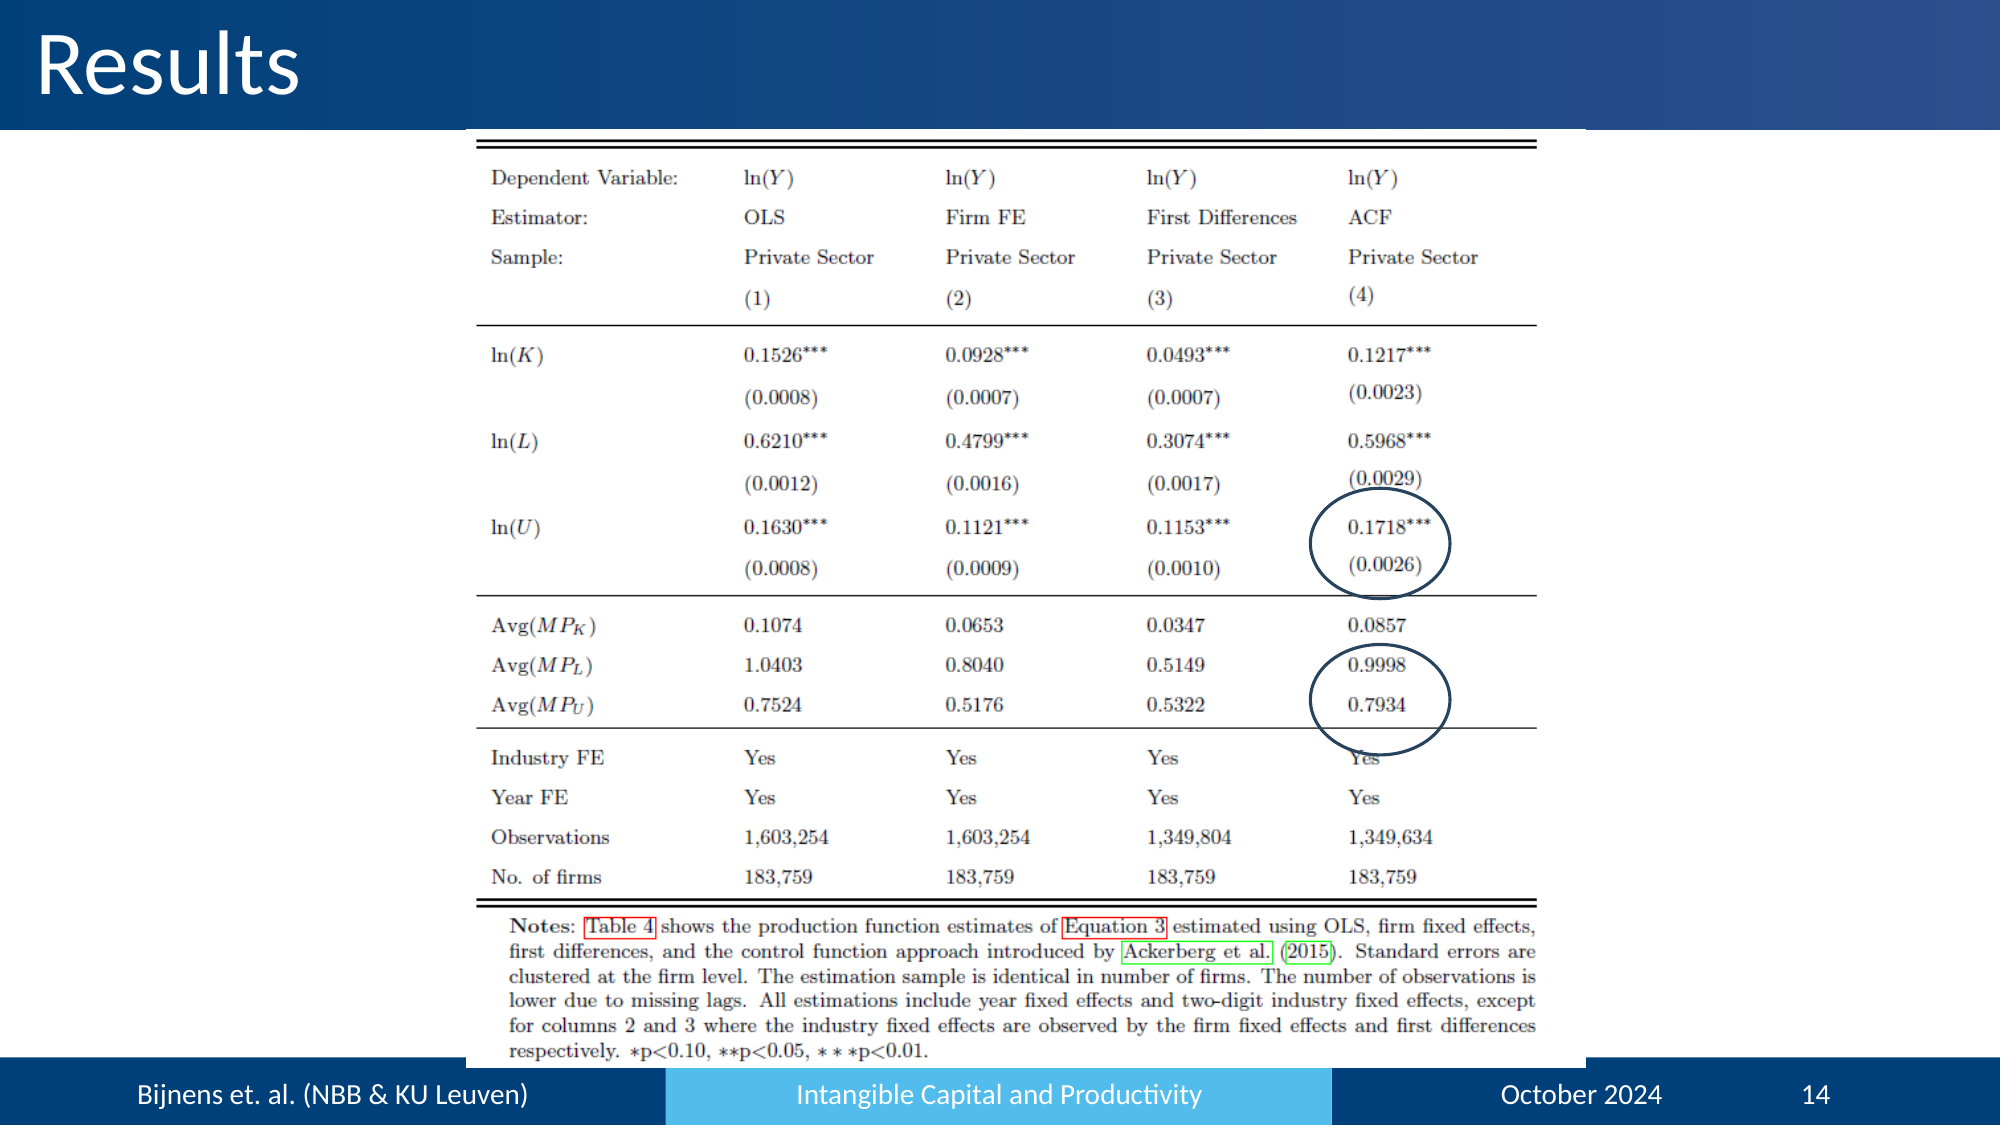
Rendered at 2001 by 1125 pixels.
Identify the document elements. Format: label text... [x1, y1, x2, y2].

text_box Intangible Capital and Productivity [666, 1068, 1332, 1118]
picture [466, 129, 1586, 1068]
text_box October 2024 14 [1332, 1067, 1999, 1118]
text_box Bijnens et. al. (NBB & KU Leuven) [0, 1067, 666, 1118]
title Results [0, 0, 2000, 130]
